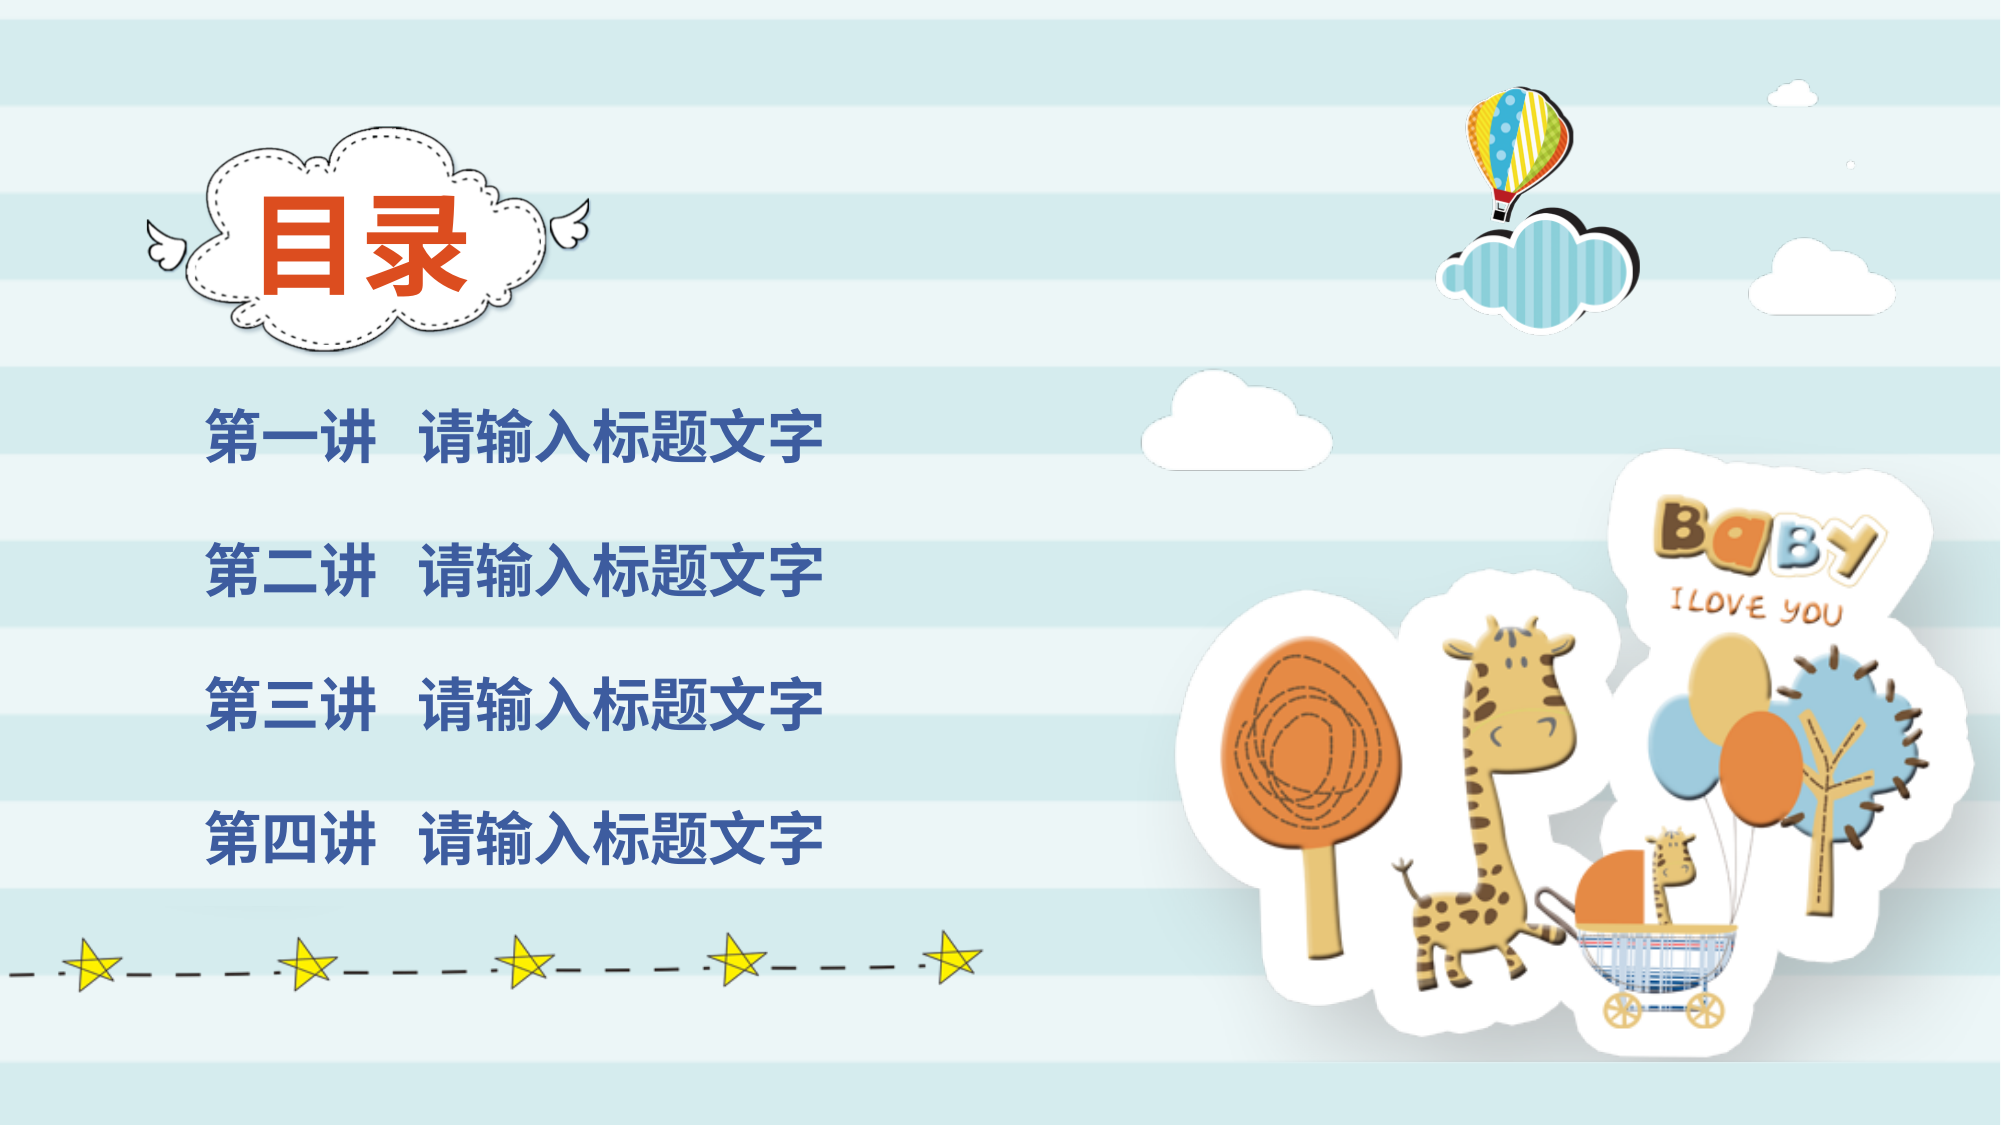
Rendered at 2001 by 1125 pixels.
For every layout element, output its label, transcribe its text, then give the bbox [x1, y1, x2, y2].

text_box 第二讲 请输入标题文字 [152, 526, 876, 612]
text_box 第一讲 请输入标题文字 [152, 392, 876, 478]
text_box 第四讲 请输入标题文字 [152, 794, 876, 879]
picture [0, 0, 2001, 1125]
text_box 第三讲 请输入标题文字 [152, 660, 876, 745]
